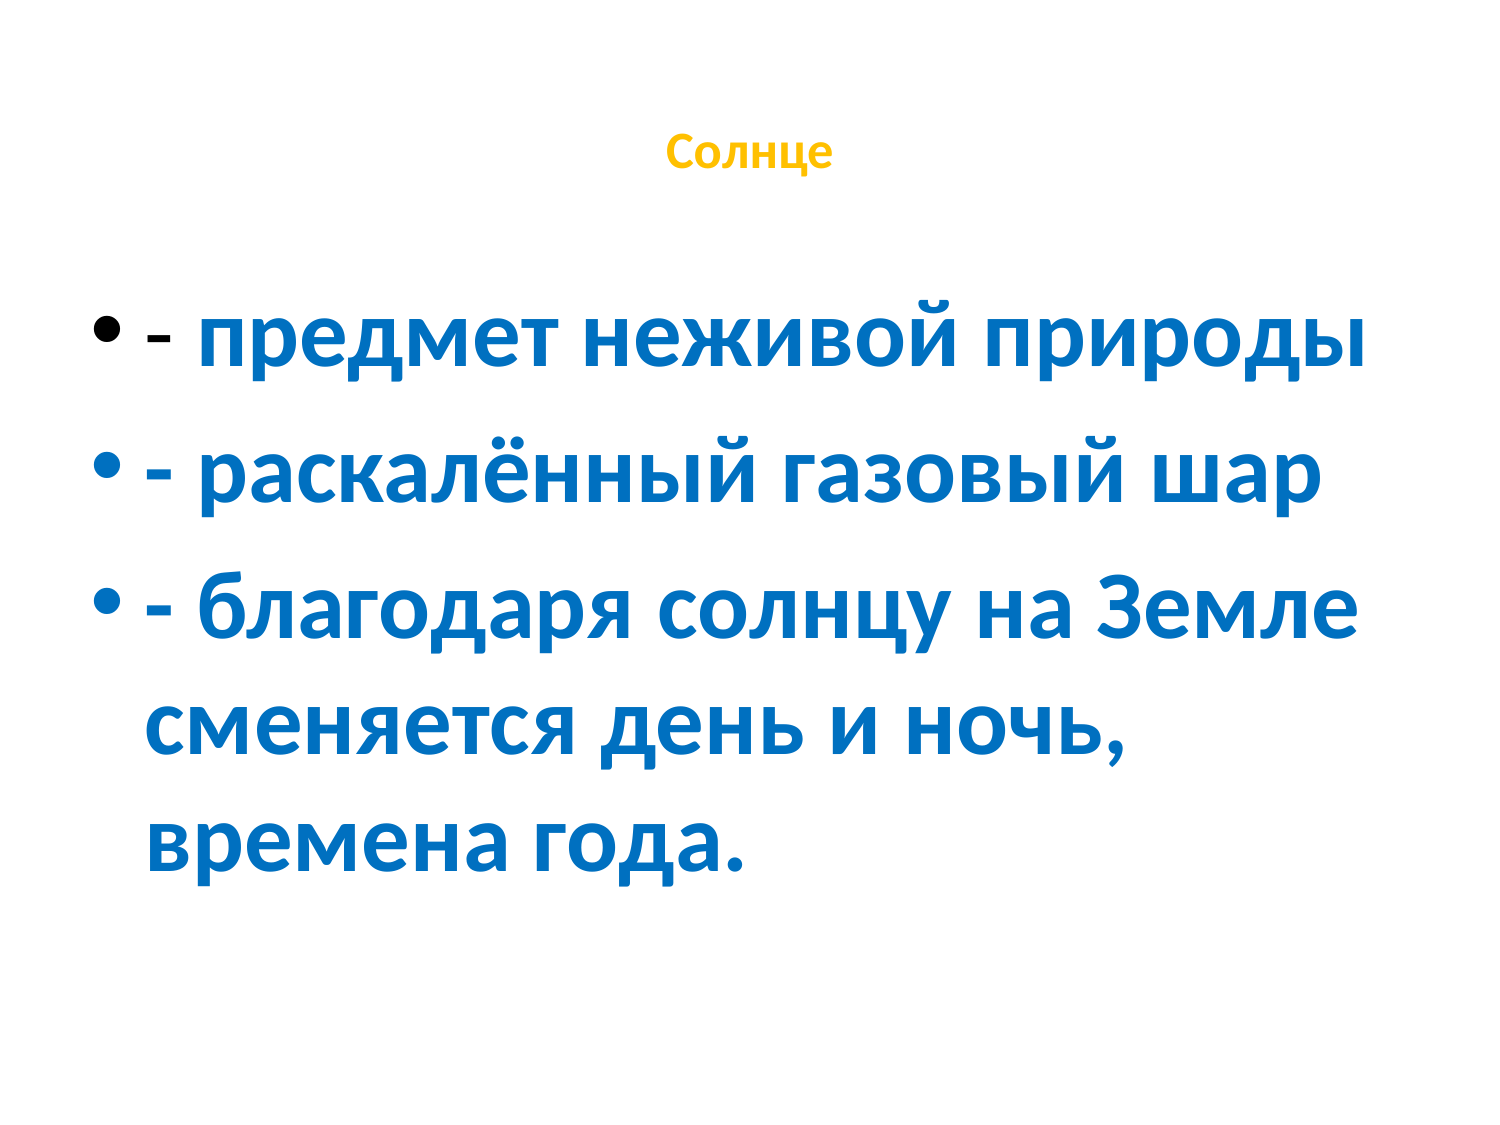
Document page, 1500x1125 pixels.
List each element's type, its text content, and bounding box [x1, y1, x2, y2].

list - предмет неживой природы - раскалённый газовый шар - благодаря солнцу на Земле сменяется день и ночь, времена года. [75, 262, 1425, 1005]
title Солнце [75, 45, 1425, 233]
